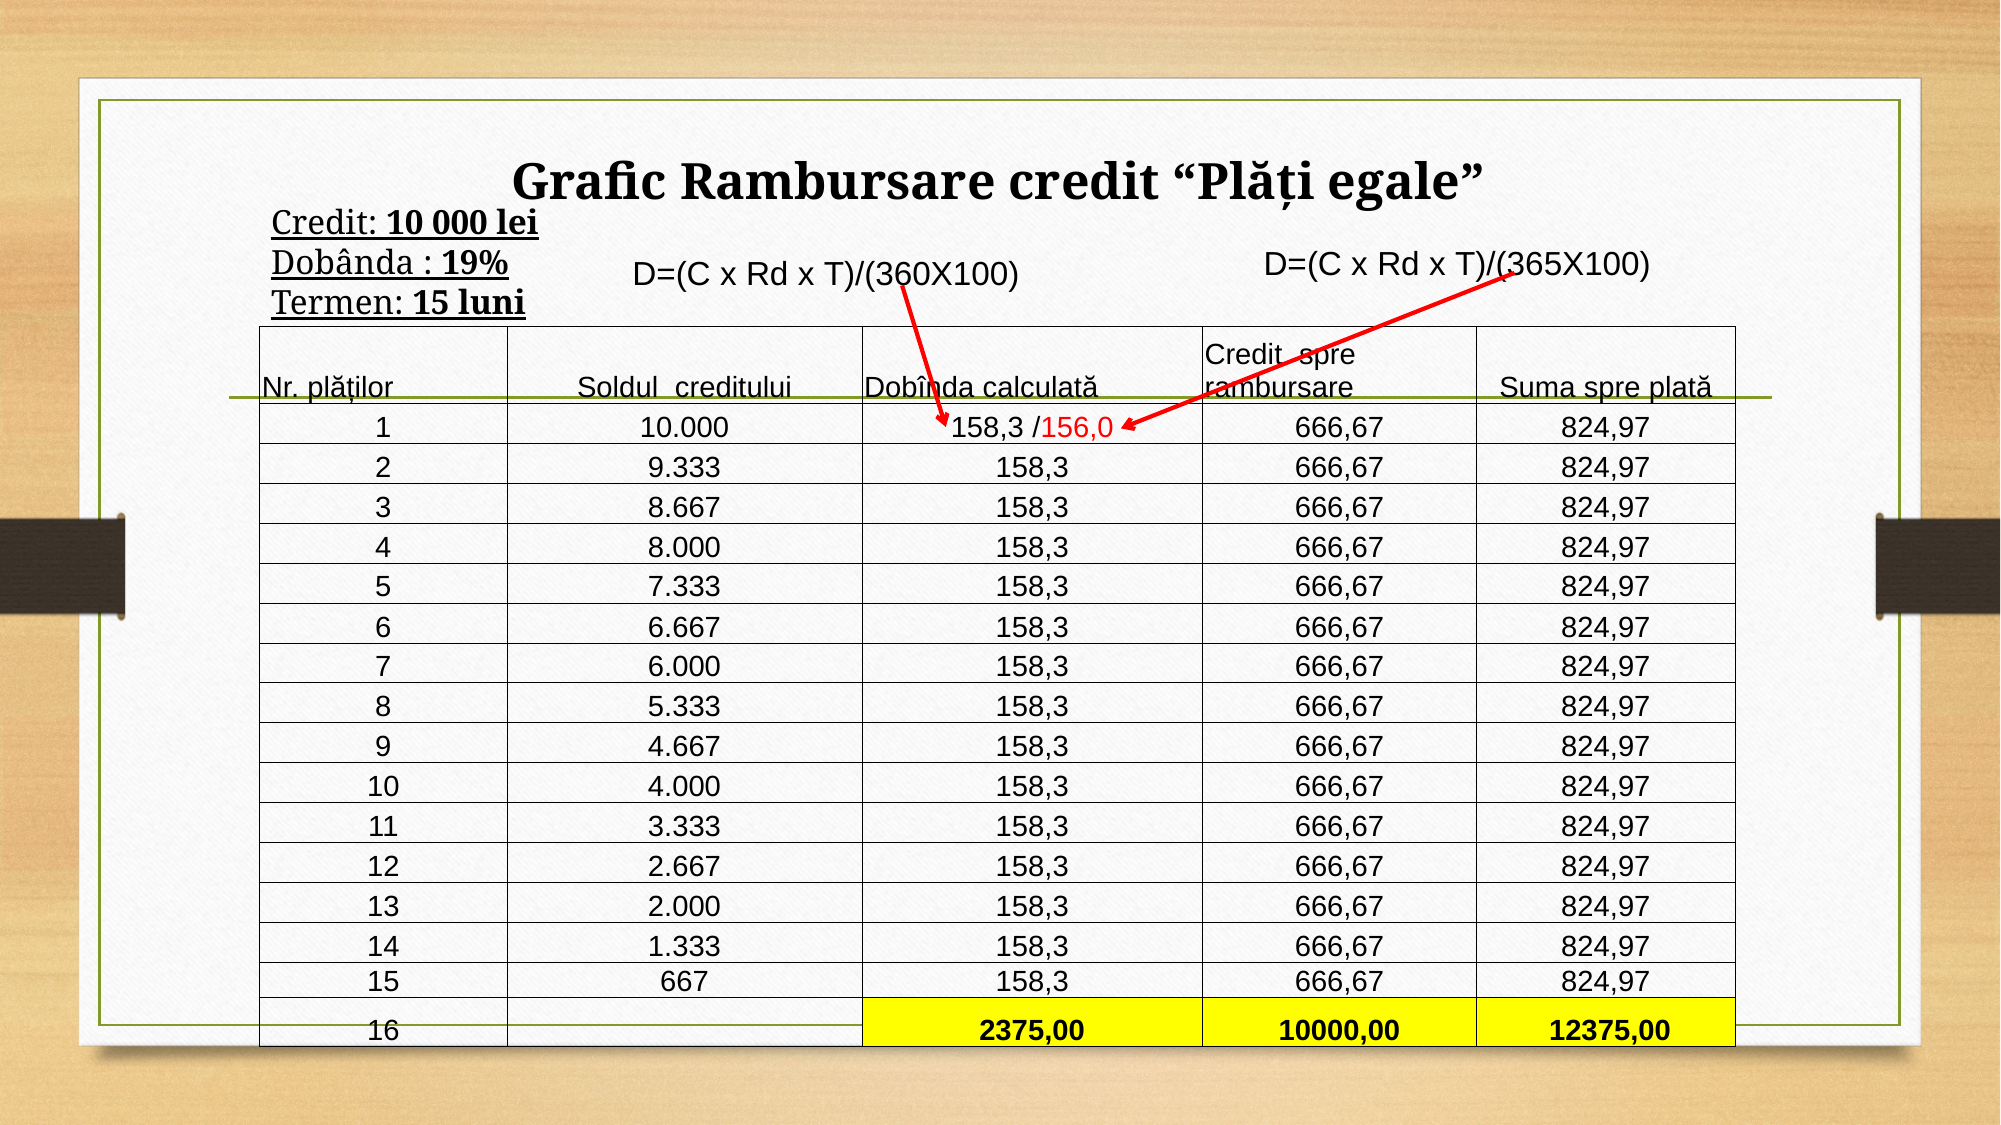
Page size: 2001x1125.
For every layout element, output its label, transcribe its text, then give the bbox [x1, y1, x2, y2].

table_cell 158,3 /156,0 [863, 404, 1202, 443]
table_cell 158,3 [863, 484, 1202, 523]
table_cell 5 [260, 564, 507, 603]
table_cell 6.000 [508, 644, 862, 682]
table_cell 5.333 [508, 683, 862, 722]
table_cell 666,67 [1203, 564, 1476, 603]
table_cell 12375,00 [1477, 998, 1735, 1046]
table_cell 824,97 [1477, 484, 1735, 523]
table_cell 824,97 [1477, 843, 1735, 882]
table_cell 3.333 [508, 803, 862, 842]
table_cell 12 [260, 843, 507, 882]
table_cell 824,97 [1477, 723, 1735, 762]
table_cell 824,97 [1477, 963, 1735, 997]
table_cell 9 [260, 723, 507, 762]
table_cell 16 [260, 998, 507, 1046]
table_header D=(C x Rd x T)/(365X100) [1261, 224, 1840, 282]
table_cell 666,67 [1203, 683, 1476, 722]
table_cell 1.333 [508, 923, 862, 962]
picture [0, 0, 2001, 1125]
table_header D=(C x Rd x T)/(360X100) [630, 234, 1208, 293]
table_cell 158,3 [863, 923, 1202, 962]
table_cell 6 [260, 604, 507, 643]
table_cell 8 [260, 683, 507, 722]
table_header Suma spre plată [1515, 327, 1735, 403]
table_header Dobînda calculată [863, 327, 914, 334]
table_cell 824,97 [1477, 644, 1735, 682]
table_cell 11 [260, 803, 507, 842]
table_cell 824,97 [1477, 444, 1735, 483]
table_cell 666,67 [1203, 524, 1476, 563]
table_header Dobînda calculată [863, 379, 935, 403]
table_cell 13 [260, 883, 507, 922]
table_cell 666,67 [1203, 763, 1476, 802]
table_cell 666,67 [1203, 644, 1476, 682]
table_cell 4.667 [508, 723, 862, 762]
table_cell 824,97 [1477, 923, 1735, 962]
table_cell [508, 998, 862, 1046]
table_cell 666,67 [1203, 444, 1476, 483]
table_cell 3 [260, 484, 507, 523]
table_cell 10.000 [508, 404, 862, 443]
table_header Dobînda calculată [918, 327, 1120, 403]
table_cell 7 [260, 644, 507, 682]
table_cell 4.000 [508, 763, 862, 802]
table_cell 158,3 [863, 963, 1202, 997]
table_header Soldul creditului [508, 327, 862, 403]
table_cell 824,97 [1477, 404, 1735, 443]
table_cell 824,97 [1477, 683, 1735, 722]
table_cell 7.333 [508, 564, 862, 603]
table_cell 2375,00 [863, 998, 1202, 1046]
table_cell 666,67 [1203, 604, 1476, 643]
table_cell 158,3 [863, 444, 1202, 483]
table_cell 158,3 [863, 883, 1202, 922]
table_cell 824,97 [1477, 524, 1735, 563]
table_cell 158,3 [863, 564, 1202, 603]
table_cell 158,3 [863, 644, 1202, 682]
table_cell 158,3 [863, 843, 1202, 882]
table_cell 2.000 [508, 883, 862, 922]
table_cell 4 [260, 524, 507, 563]
table_cell 8.000 [508, 524, 862, 563]
table_cell 666,67 [1203, 803, 1476, 842]
table_cell 666,67 [1203, 723, 1476, 762]
table_cell 824,97 [1477, 763, 1735, 802]
table_cell 158,3 [863, 763, 1202, 802]
table_cell 824,97 [1477, 604, 1735, 643]
table_cell 15 [260, 963, 507, 997]
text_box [1120, 272, 1515, 429]
table_cell 667 [508, 963, 862, 997]
table_cell 824,97 [1477, 803, 1735, 842]
text_box Grafic Rambursare credit “Plăţi egale” [115, 142, 1880, 217]
table_cell 9.333 [508, 444, 862, 483]
table_cell 2 [260, 444, 507, 483]
table_cell 666,67 [1203, 883, 1476, 922]
table_cell 2.667 [508, 843, 862, 882]
table_cell 666,67 [1203, 484, 1476, 523]
table_cell 158,3 [863, 524, 1202, 563]
table_cell 1 [260, 404, 507, 443]
table_cell 824,97 [1477, 883, 1735, 922]
table_cell 158,3 [863, 683, 1202, 722]
table_header Nr. plăților [260, 329, 507, 403]
table_cell 666,67 [1203, 843, 1476, 882]
table_cell 666,67 [1203, 923, 1476, 962]
table_cell 666,67 [1203, 963, 1476, 997]
table_cell 10 [260, 763, 507, 802]
table_cell 6.667 [508, 604, 862, 643]
table_cell 14 [260, 923, 507, 962]
table_cell 158,3 [863, 803, 1202, 842]
text_box Credit: 10 000 lei Dobânda : 19% Termen: 15 luni [256, 194, 619, 329]
table_cell 824,97 [1477, 564, 1735, 603]
table_cell 10000,00 [1203, 998, 1476, 1046]
table_cell 158,3 [863, 723, 1202, 762]
table_cell 158,3 [863, 604, 1202, 643]
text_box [852, 334, 995, 379]
table_cell 8.667 [508, 484, 862, 523]
table_cell 666,67 [1203, 429, 1476, 443]
